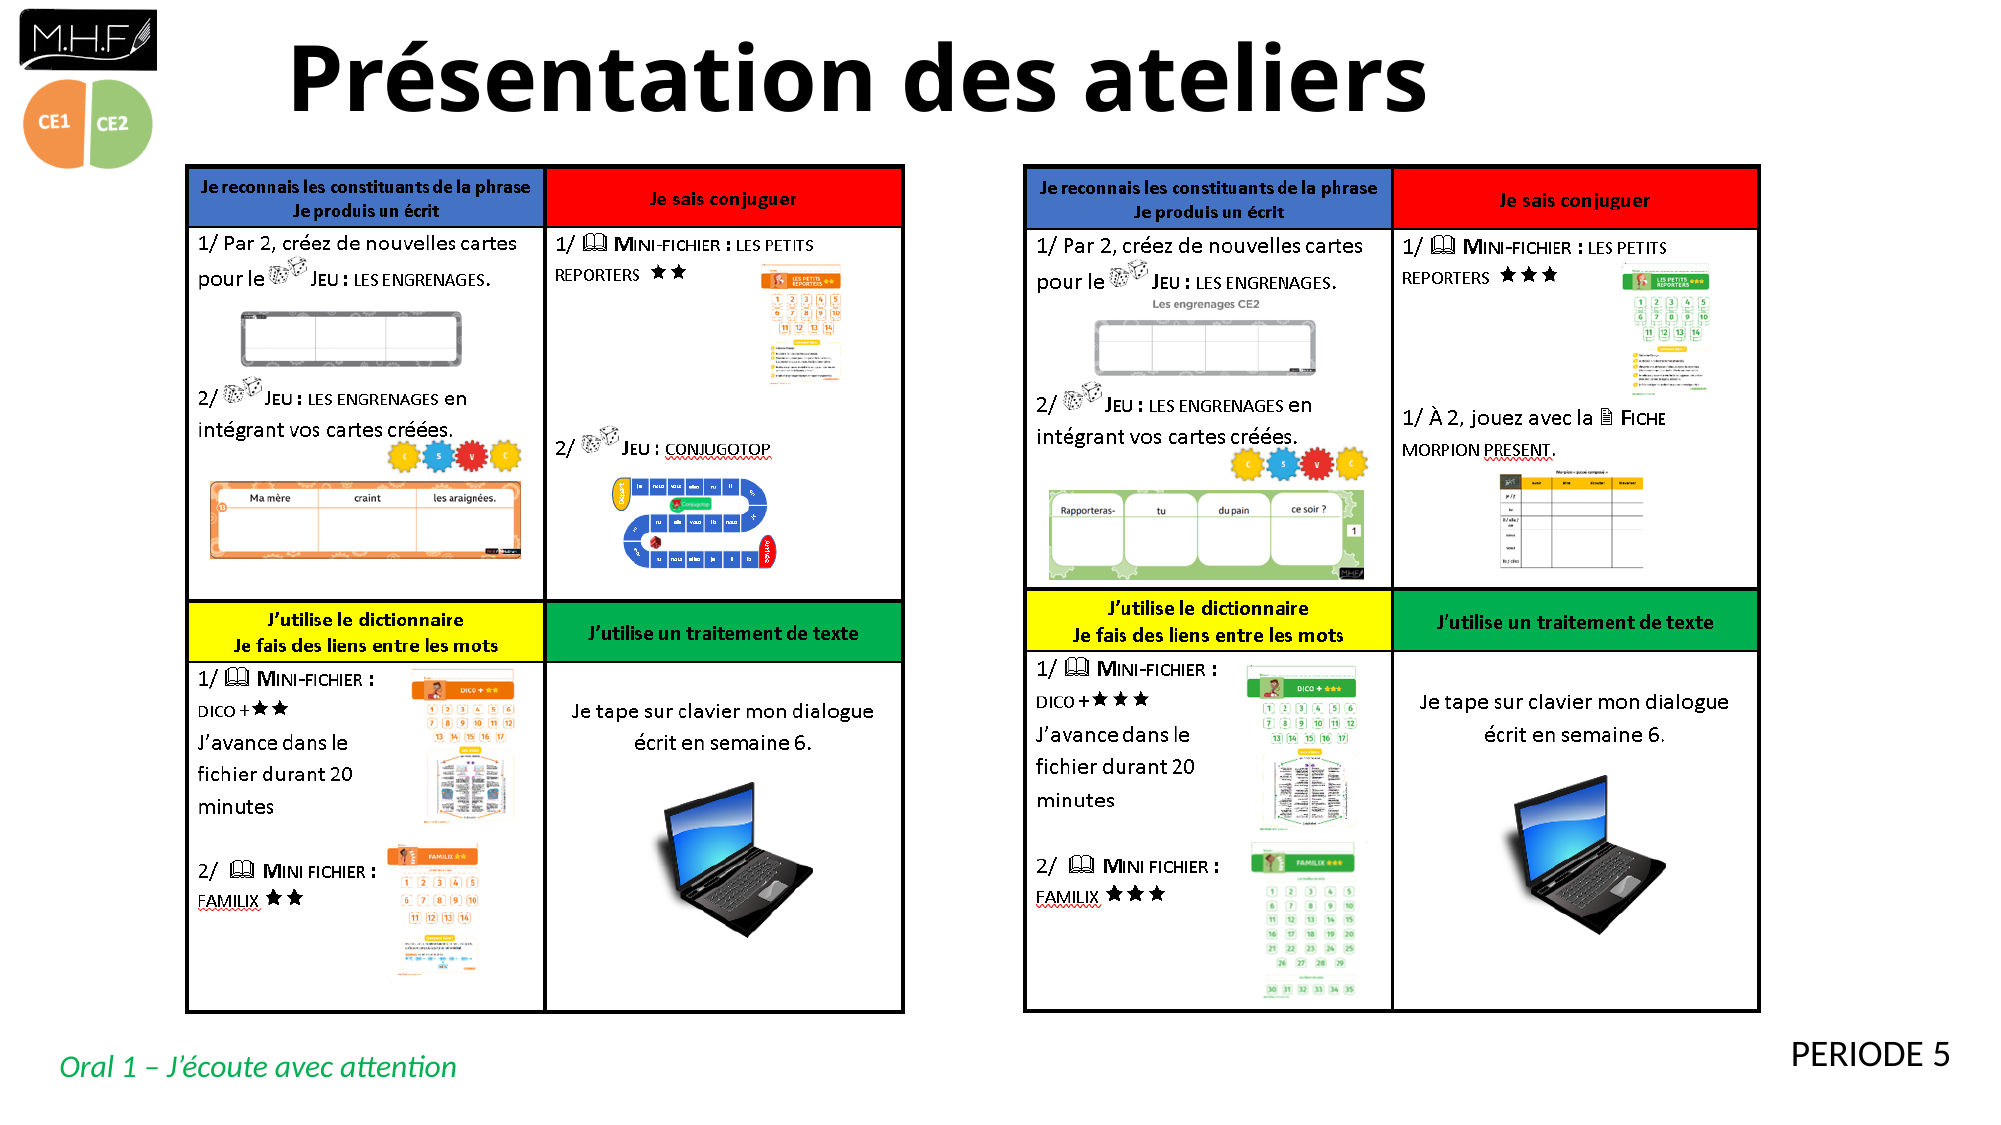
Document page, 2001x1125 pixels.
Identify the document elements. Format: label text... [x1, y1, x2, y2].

picture [1015, 155, 1771, 1022]
picture [177, 157, 909, 1021]
text_box PERIODE 5 [1362, 1021, 1967, 1082]
picture [1, 7, 177, 207]
title Présentation des ateliers [271, 7, 1818, 156]
text_box Oral 1 – J’écoute avec attention [44, 1038, 1346, 1092]
